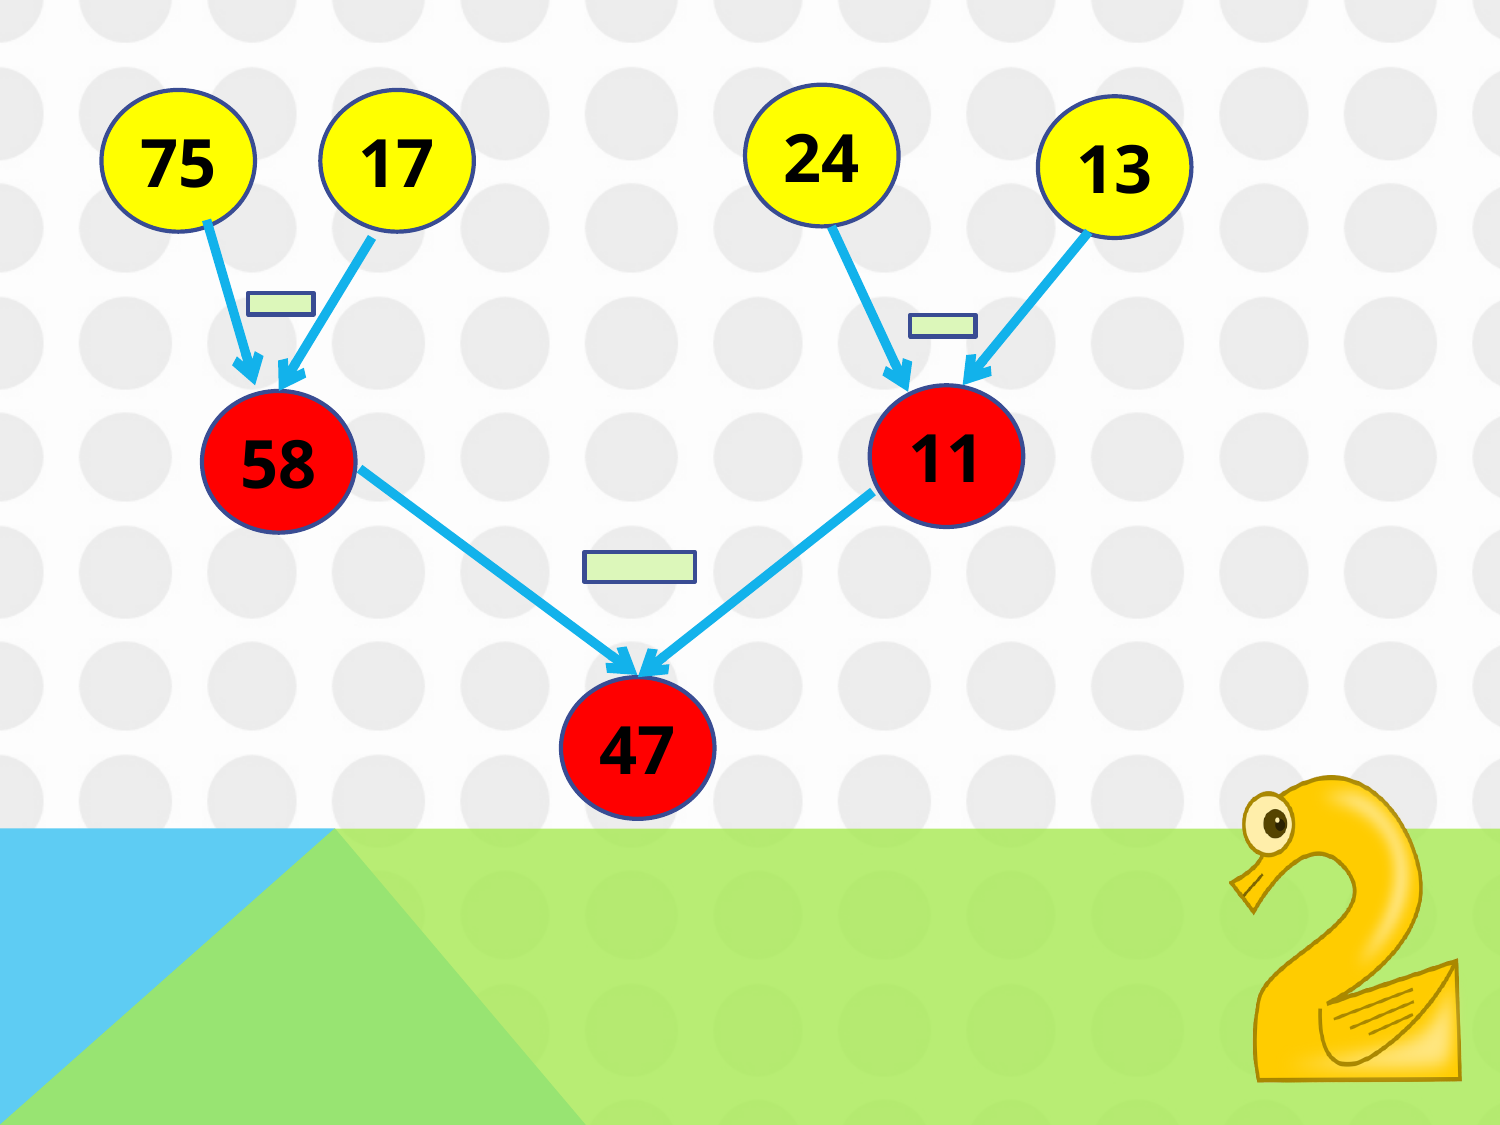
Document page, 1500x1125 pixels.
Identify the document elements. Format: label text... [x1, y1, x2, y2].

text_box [637, 491, 874, 678]
text_box 11 [867, 383, 1026, 530]
text_box [261, 291, 273, 317]
text_box 75 [99, 87, 258, 234]
text_box 17 [318, 87, 476, 234]
picture [1229, 774, 1469, 1088]
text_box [962, 231, 1090, 386]
text_box 24 [742, 82, 901, 229]
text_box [278, 237, 373, 392]
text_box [831, 226, 909, 392]
text_box 47 [558, 683, 717, 821]
text_box 58 [199, 389, 358, 535]
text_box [359, 468, 638, 676]
text_box [912, 313, 957, 339]
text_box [206, 219, 256, 386]
text_box 13 [1035, 94, 1194, 241]
